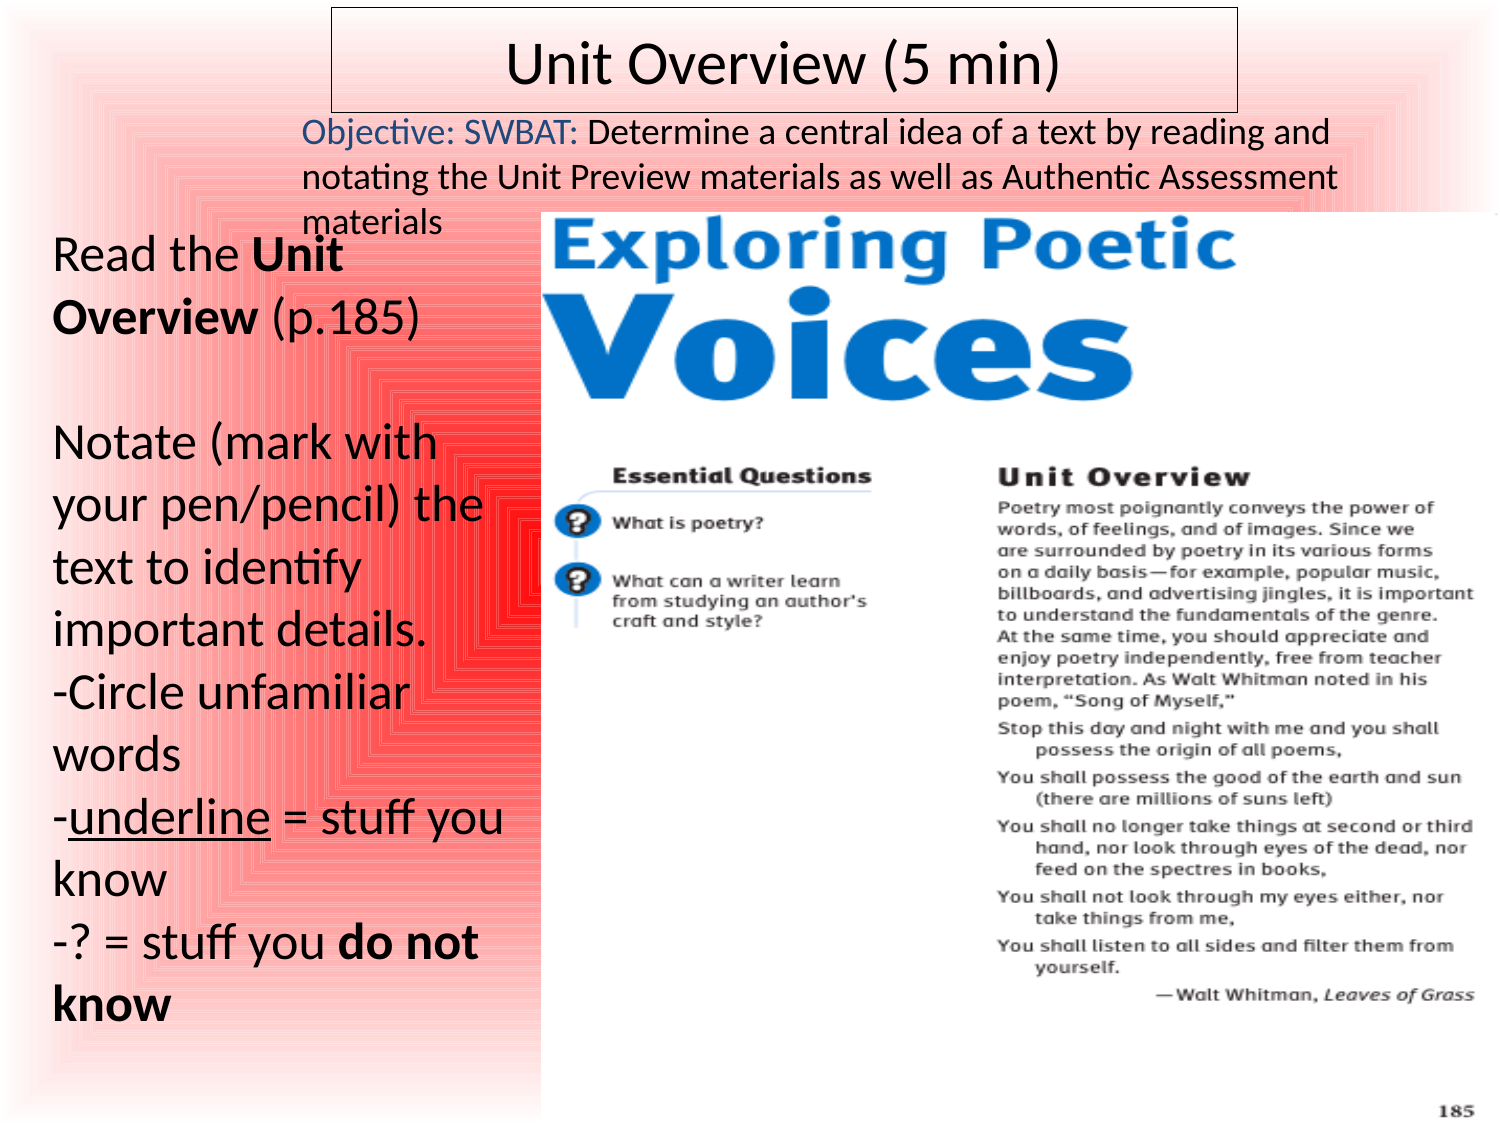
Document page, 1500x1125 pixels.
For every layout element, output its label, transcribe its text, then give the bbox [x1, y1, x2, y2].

picture [541, 212, 1500, 1125]
text_box Read the Unit Overview (p.185) Notate (mark with your pen/pencil) the text to identify important details. -Circle unfamiliar words -underline = stuff you know -? = stuff you do not know [37, 212, 539, 1102]
text_box Objective: SWBAT: Determine a central idea of a text by reading and notating the Unit Preview materials as well as Authentic Assessment materials [108, 99, 1450, 212]
title Unit Overview (5 min) [331, 7, 1238, 99]
